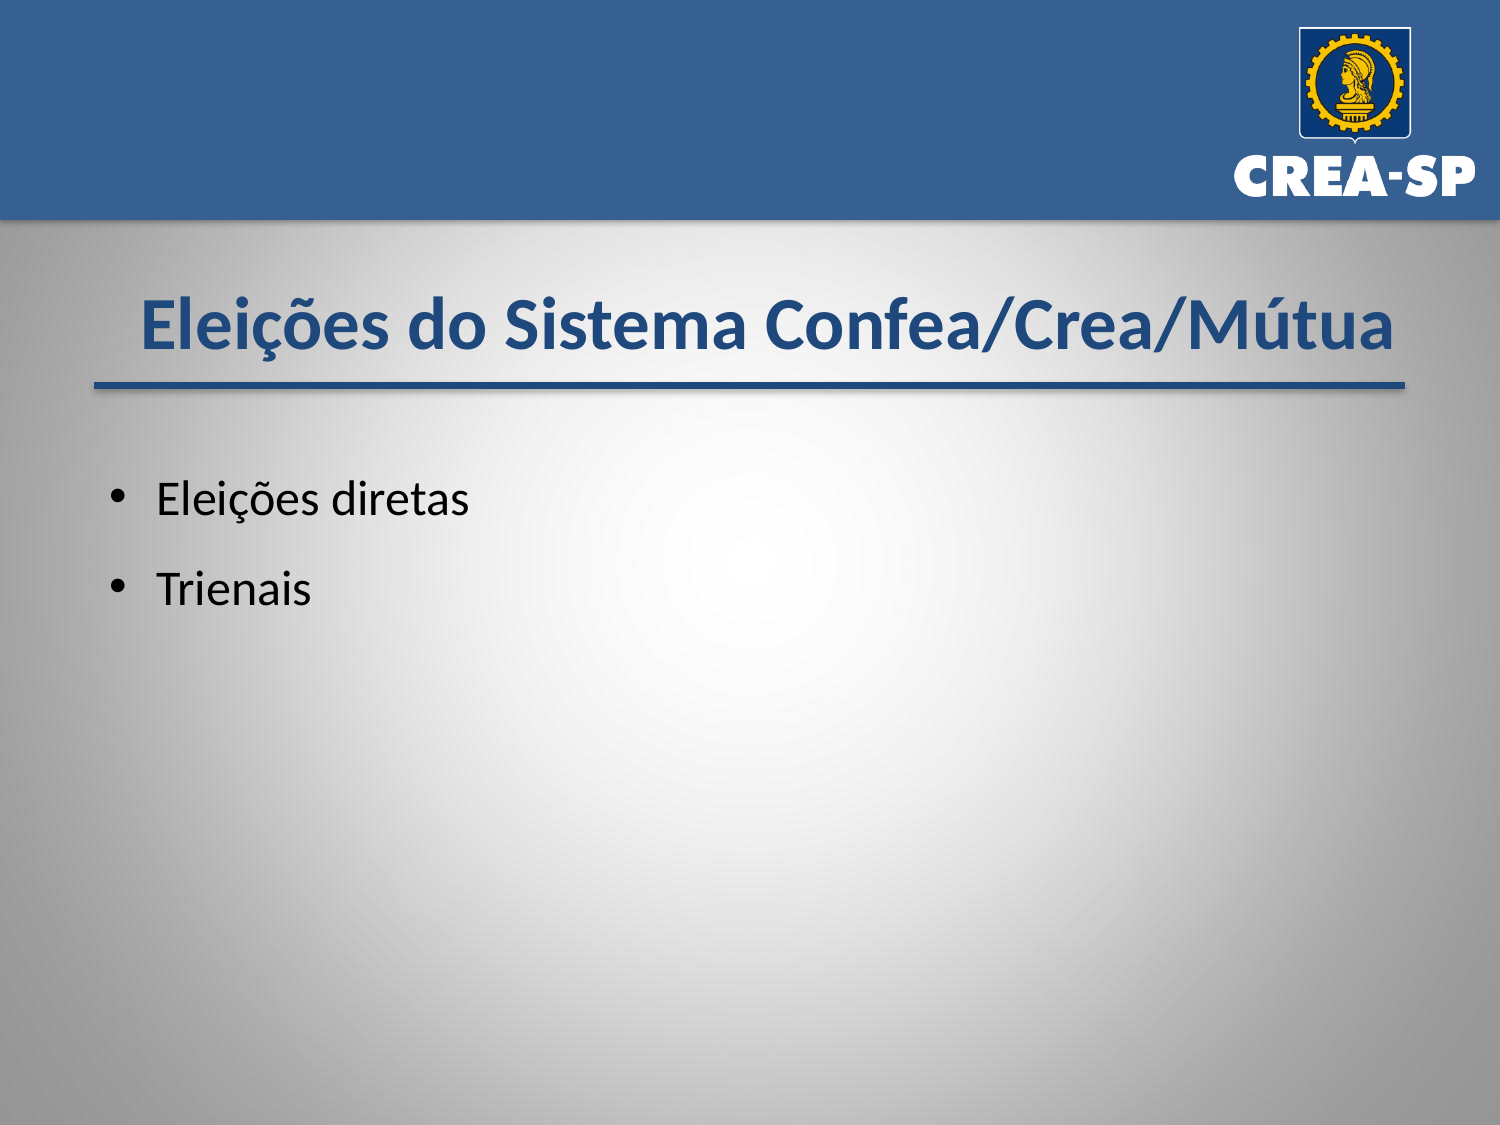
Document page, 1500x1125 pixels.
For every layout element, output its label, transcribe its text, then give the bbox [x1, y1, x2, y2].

picture [1234, 27, 1475, 197]
picture [0, 220, 1500, 1125]
text_box Eleições diretas Trienais [94, 428, 1329, 624]
text_box Eleições do Sistema Confea/Crea/Mútua [100, 267, 1412, 372]
